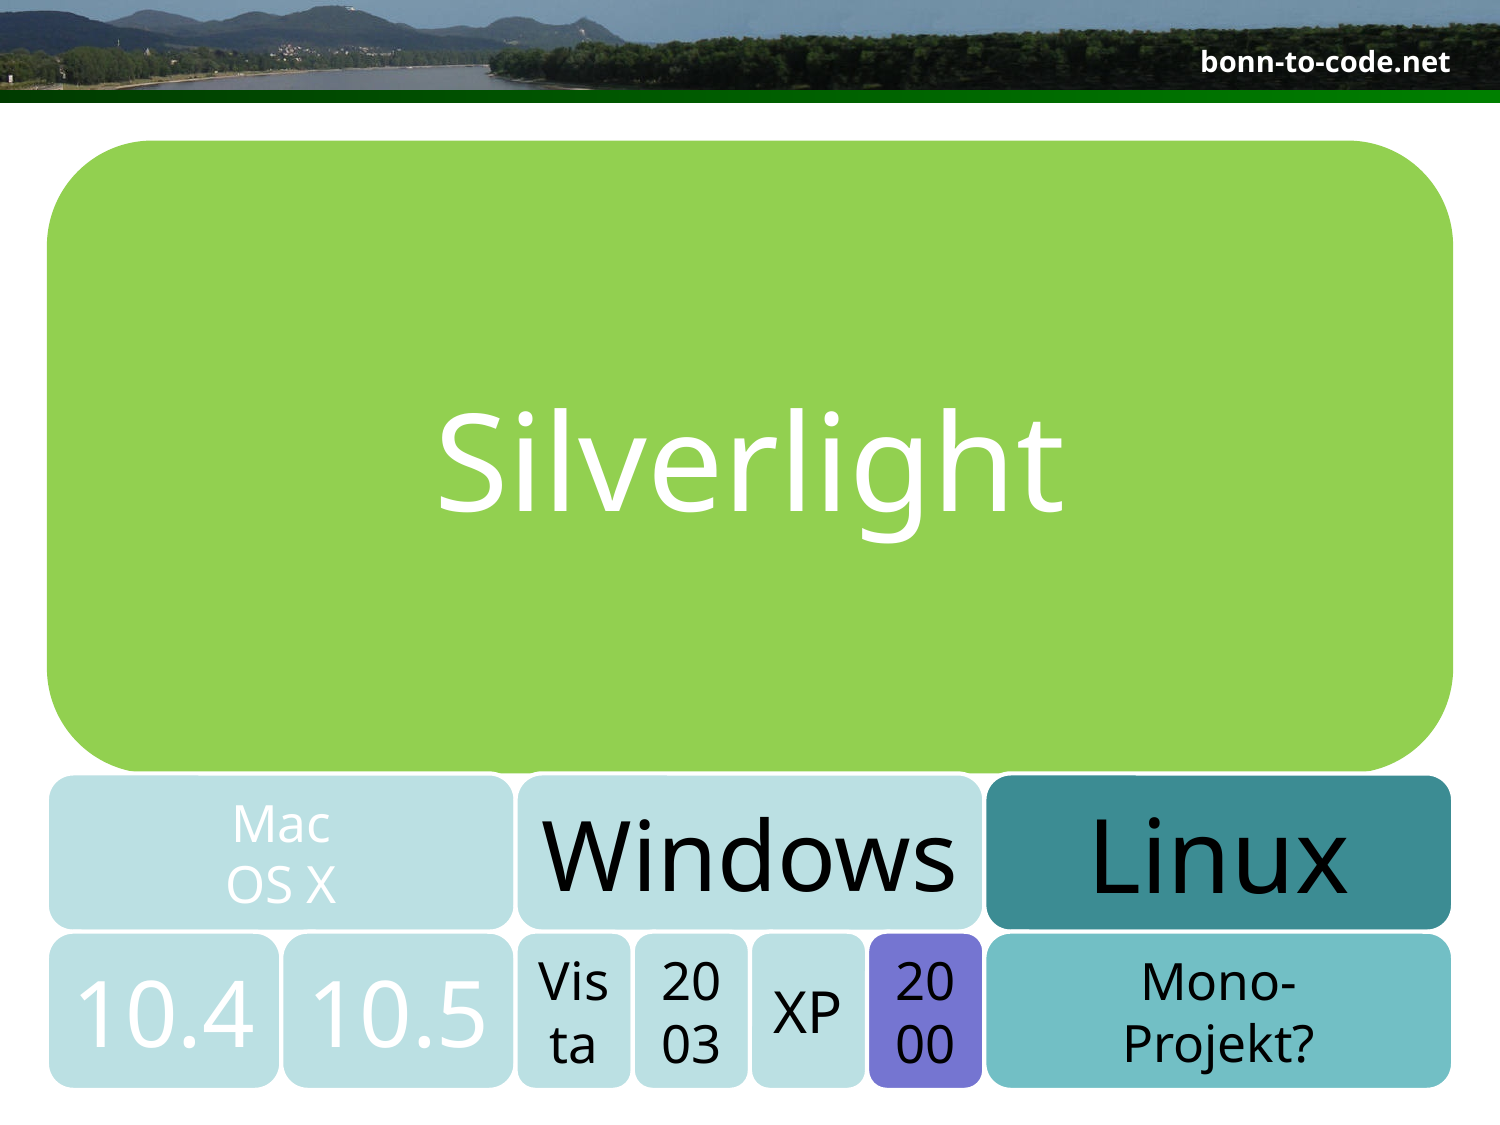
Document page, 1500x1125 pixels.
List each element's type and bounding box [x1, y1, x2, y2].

picture [0, 0, 1500, 90]
text_box [46, 140, 1454, 1091]
